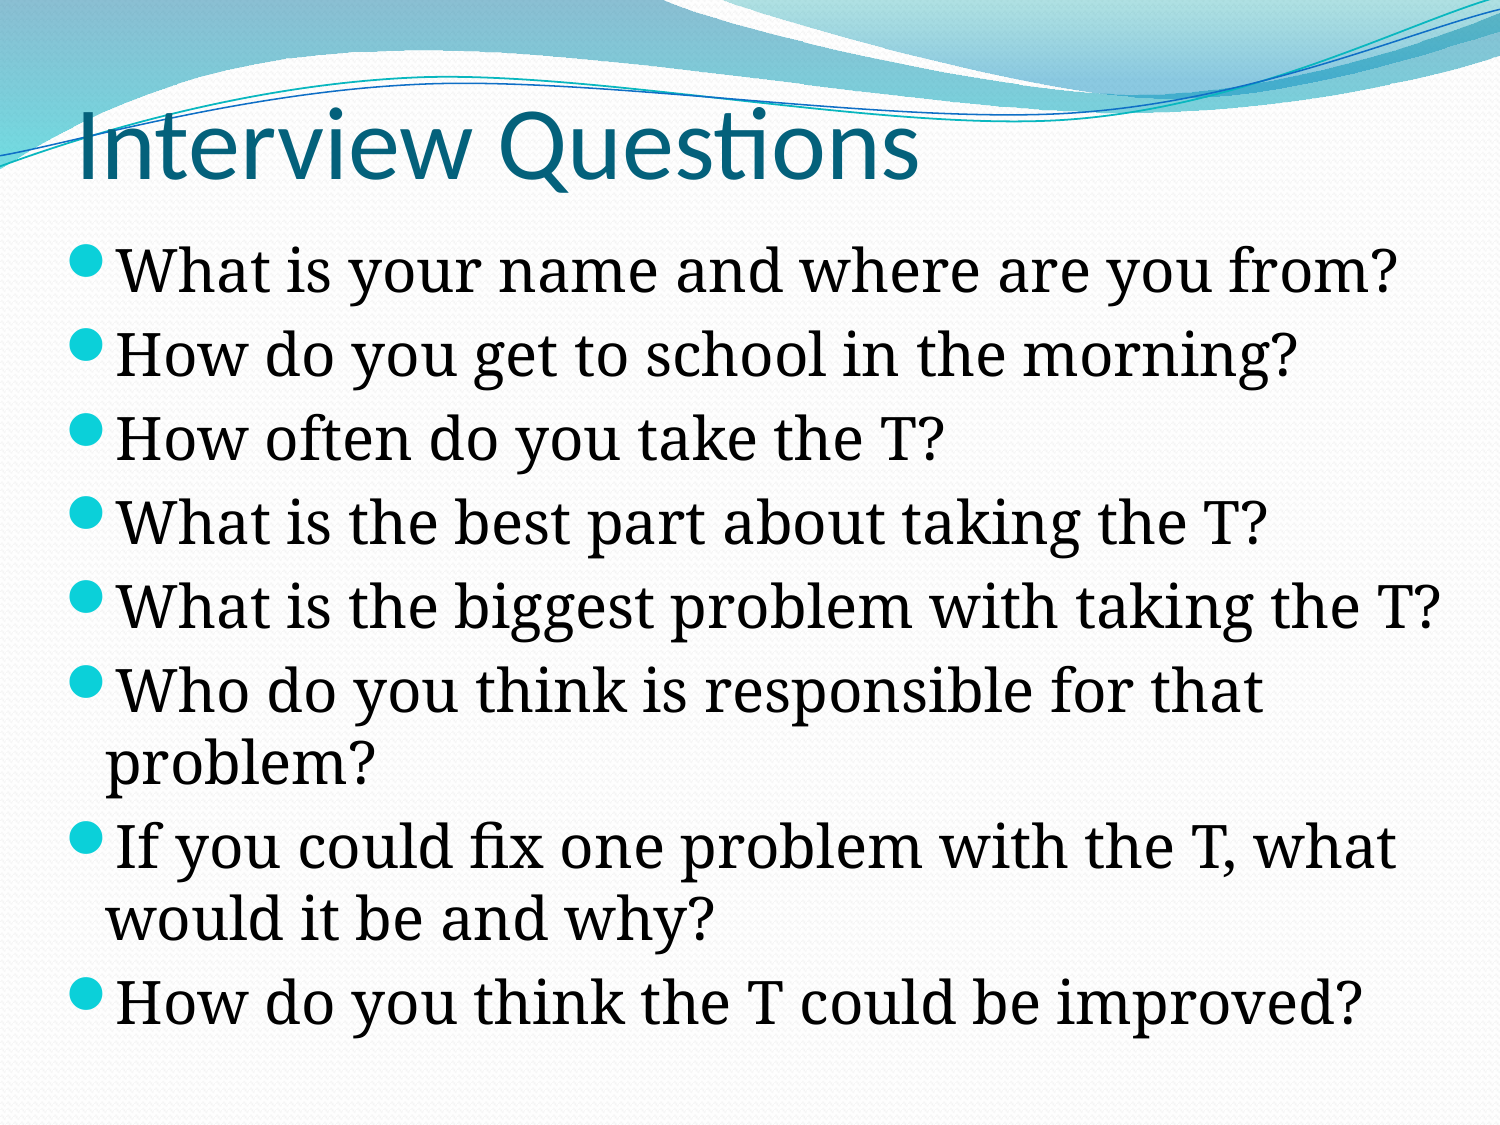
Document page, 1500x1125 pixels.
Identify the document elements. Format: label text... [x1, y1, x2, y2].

title Interview Questions [75, 12, 1425, 200]
list What is your name and where are you from? How do you get to school in the morning? How often do you take the T? What is the best part about taking the T? What is the biggest problem with taking the T? Who do you think is responsible for that problem? If you could fix one problem with the T, what would it be and why? How do you think the T could be improved? [50, 224, 1475, 1088]
